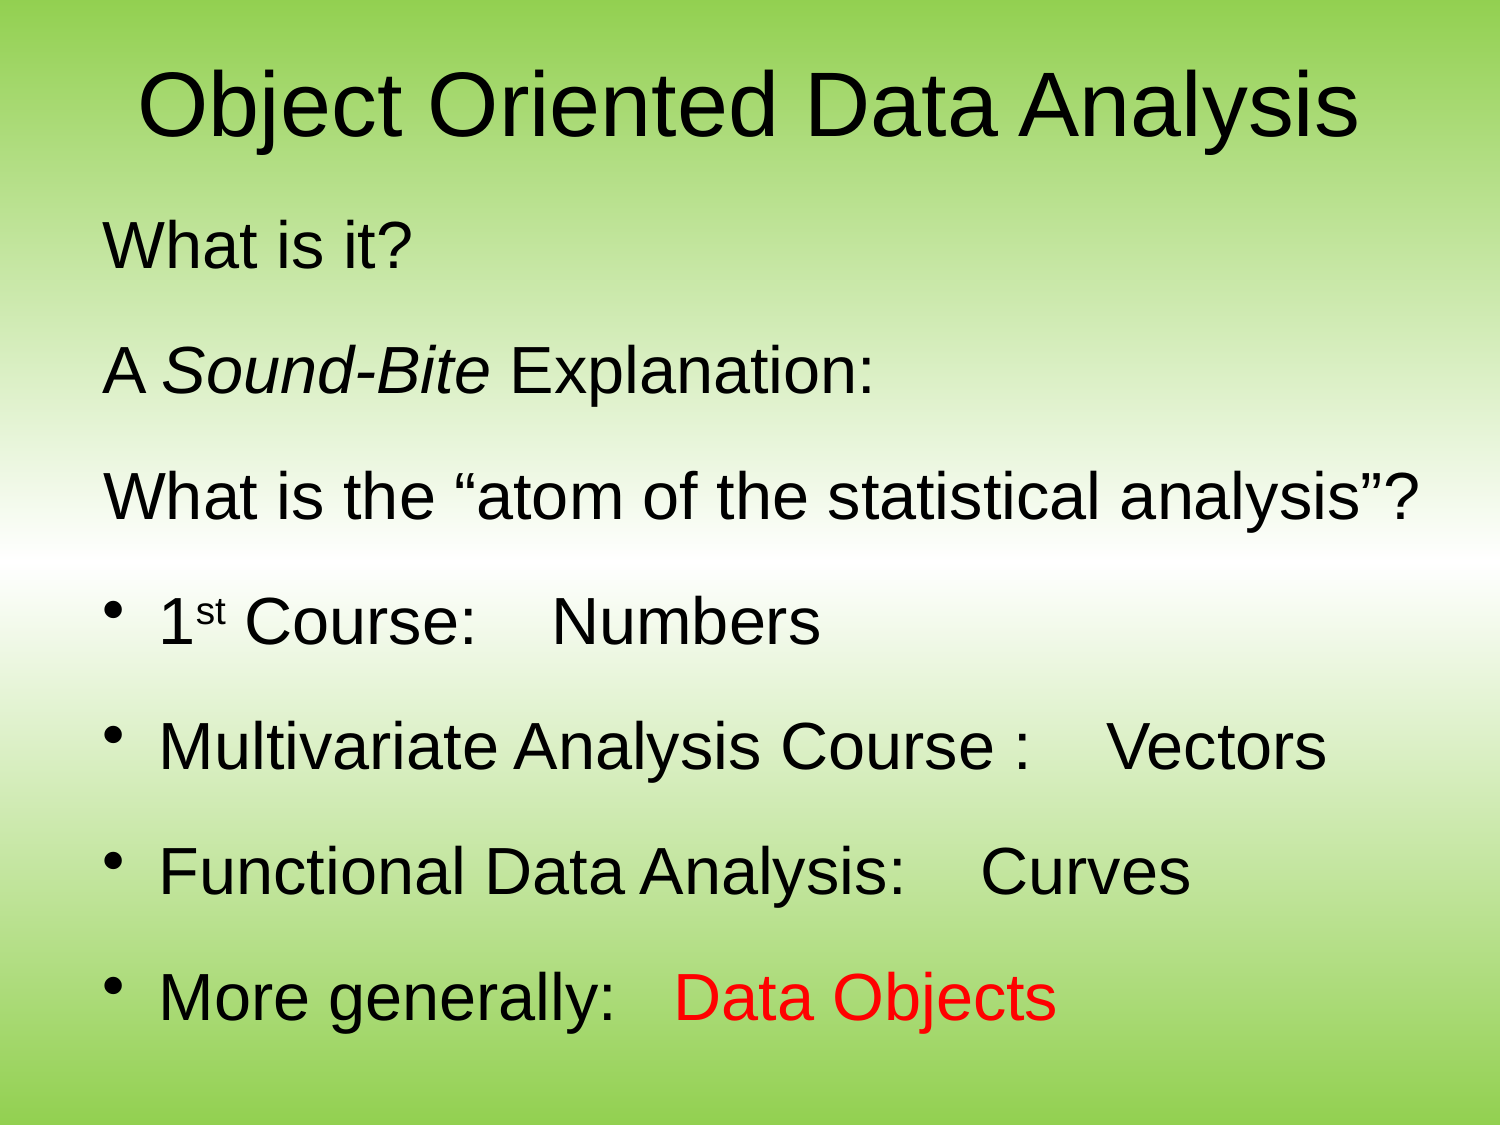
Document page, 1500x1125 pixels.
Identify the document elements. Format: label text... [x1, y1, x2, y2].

list What is it? A Sound-Bite Explanation: What is the “atom of the statistical analysis”? 1st Course: Numbers Multivariate Analysis Course : Vectors Functional Data Analysis: Curves More generally: Data Objects [87, 162, 1438, 1088]
title Object Oriented Data Analysis [75, 24, 1425, 175]
